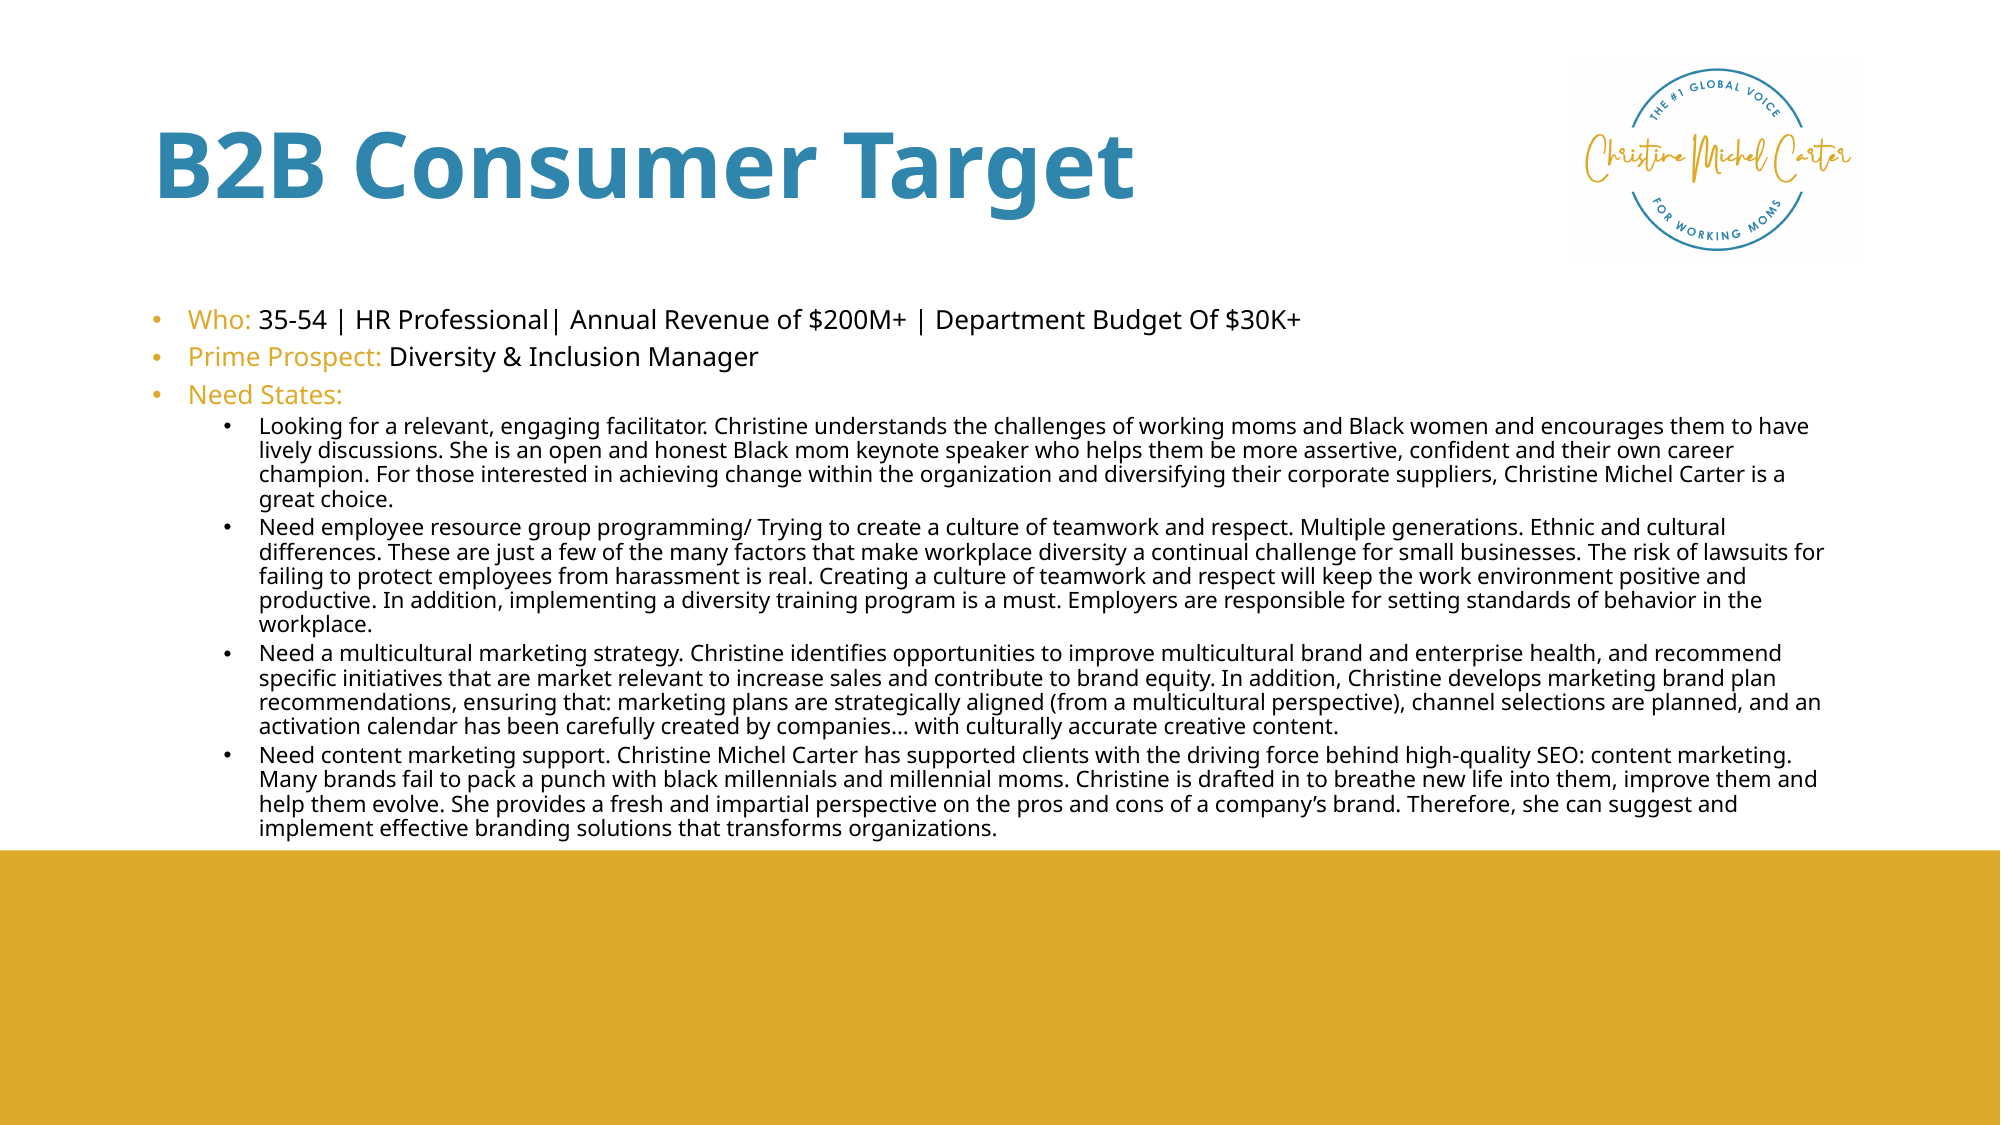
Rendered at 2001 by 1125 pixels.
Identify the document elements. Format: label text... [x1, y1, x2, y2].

title B2B Consumer Target [137, 59, 1863, 278]
text_box [0, 849, 2000, 1125]
list Who: 35-54 | HR Professional| Annual Revenue of $200M+ | Department Budget Of $30K+ Prime Prospect: Diversity & Inclusion Manager Need States: Looking for a relevant, engaging facilitator. Christine understands the challenges of working moms and Black women and encourages them to have lively discussions. She is an open and honest Black mom keynote speaker who helps them be more assertive, confident and their own career champion. For those interested in achieving change within the organization and diversifying their corporate suppliers, Christine Michel Carter is a great choice. Need employee resource group programming/ Trying to create a culture of teamwork and respect. Multiple generations. Ethnic and cultural differences. These are just a few of the many factors that make workplace diversity a continual challenge for small businesses. The risk of lawsuits for failing to protect employees from harassment is real. Creating a culture of teamwork and respect will keep the work environment positive and productive. In addition, implementing a diversity training program is a must. Employers are responsible for setting standards of behavior in the workplace. Need a multicultural marketing strategy. Christine identifies opportunities to improve multicultural brand and enterprise health, and recommend specific initiatives that are market relevant to increase sales and contribute to brand equity. In addition, Christine develops marketing brand plan recommendations, ensuring that: marketing plans are strategically aligned (from a multicultural perspective), channel selections are planned, and an activation calendar has been carefully created by companies… with culturally accurate creative content. Need content marketing support. Christine Michel Carter has supported clients with the driving force behind high-quality SEO: content marketing. Many brands fail to pack a punch with black millennials and millennial moms. Christine is drafted in to breathe new life into them, improve them and help them evolve. She provides a fresh and impartial perspective on the pros and cons of a company’s brand. Therefore, she can suggest and implement effective branding solutions that transforms organizations. [137, 299, 1863, 849]
picture [1571, 59, 1863, 260]
